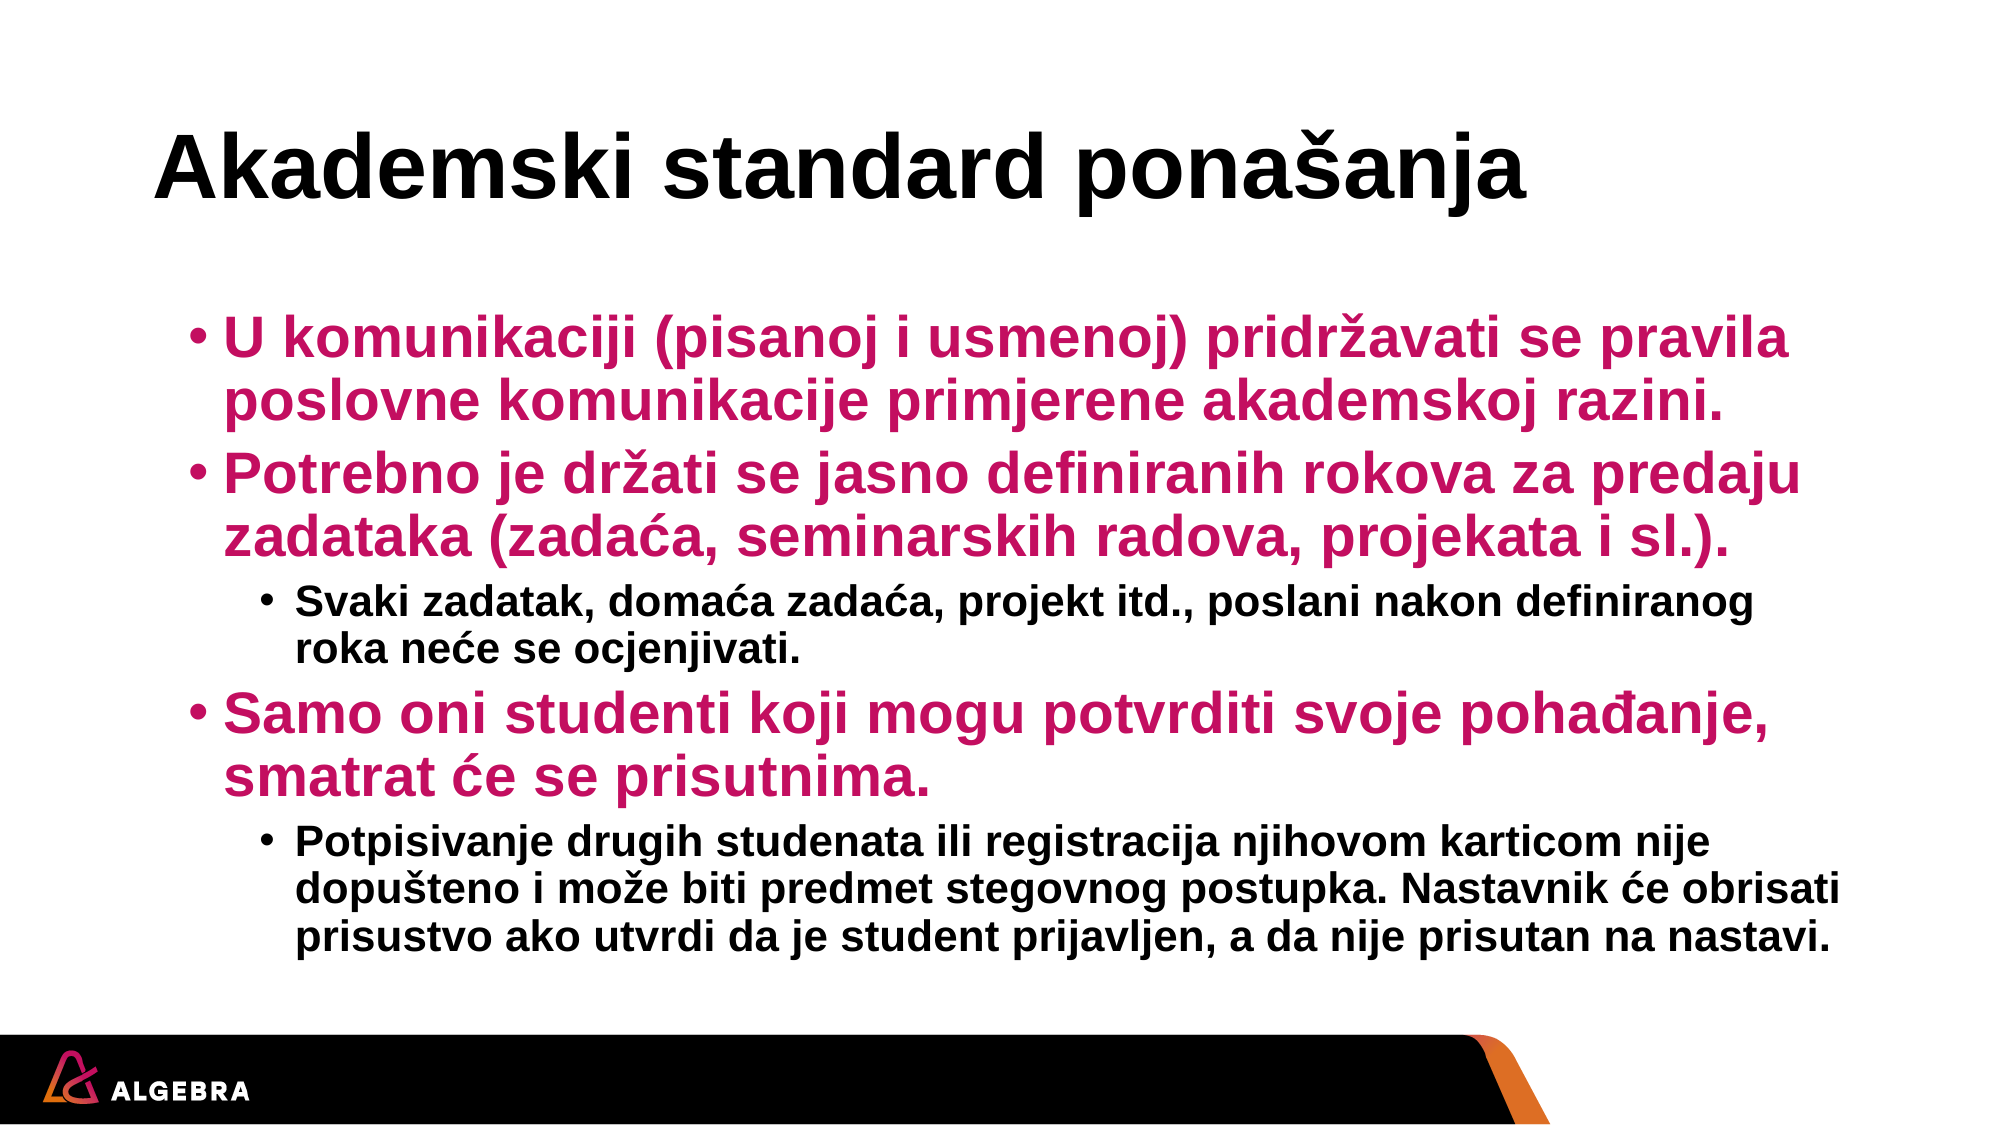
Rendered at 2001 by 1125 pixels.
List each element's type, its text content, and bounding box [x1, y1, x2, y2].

list U komunikaciji (pisanoj i usmenoj) pridržavati se pravila poslovne komunikacije primjerene akademskoj razini. Potrebno je držati se jasno definiranih rokova za predaju zadataka (zadaća, seminarskih radova, projekata i sl.). Svaki zadatak, domaća zadaća, projekt itd., poslani nakon definiranog roka neće se ocjenjivati. Samo oni studenti koji mogu potvrditi svoje pohađanje, smatrat će se prisutnima. Potpisivanje drugih studenata ili registracija njihovom karticom nije dopušteno i može biti predmet stegovnog postupka. Nastavnik će obrisati prisustvo ako utvrdi da je student prijavljen, a da nije prisutan na nastavi. [137, 299, 1863, 1014]
title Akademski standard ponašanja [137, 59, 1863, 278]
picture [0, 1034, 1733, 1125]
